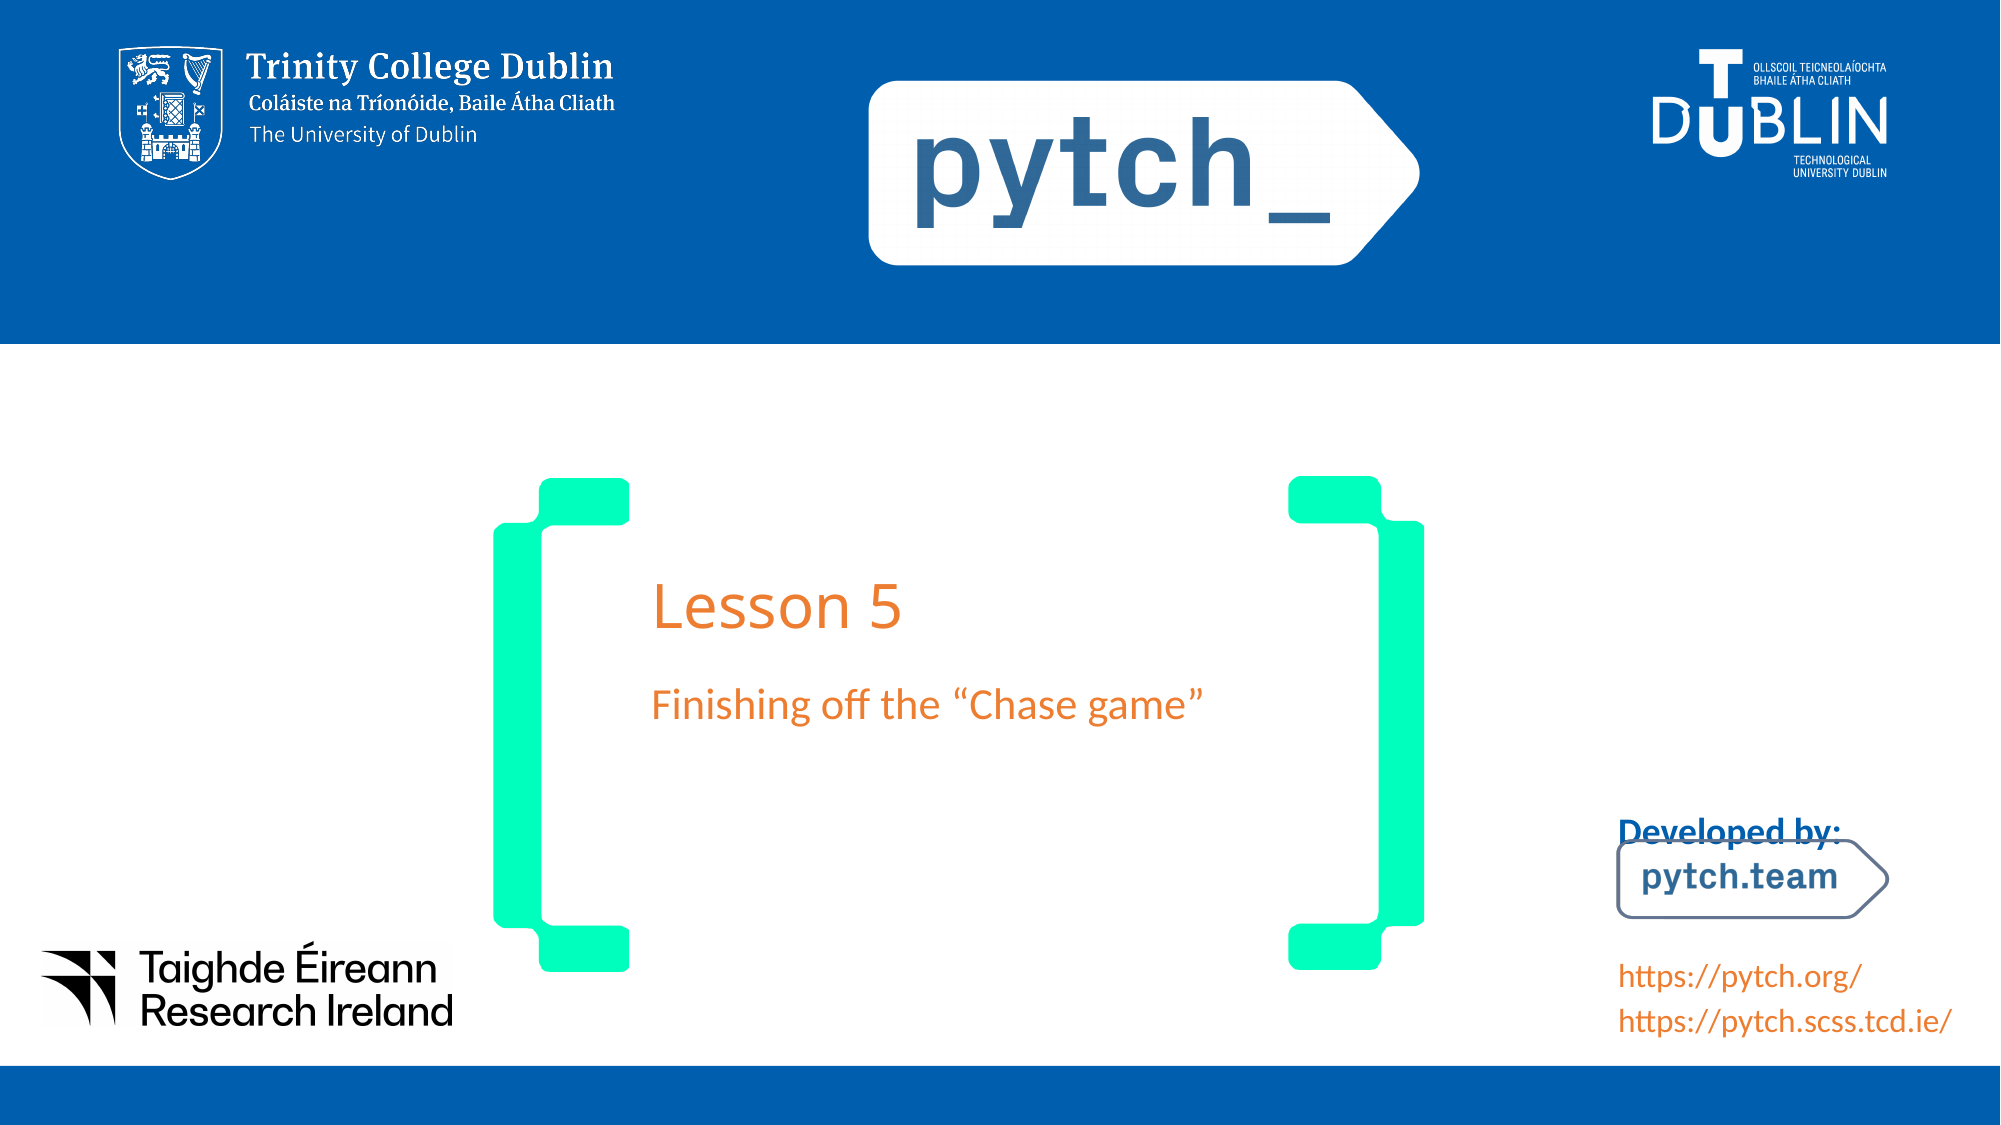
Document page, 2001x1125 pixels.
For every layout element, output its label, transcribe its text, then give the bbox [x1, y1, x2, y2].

subtitle Finishing off the “Chase game” [636, 679, 1318, 739]
picture [1618, 17, 1923, 209]
title Lesson 5 [636, 560, 1357, 652]
picture [696, 36, 1592, 305]
picture [1603, 820, 1905, 940]
text_box Developed by: https://pytch.org/ https://pytch.scss.tcd.ie/ [1603, 762, 1978, 1079]
picture [41, 941, 452, 1026]
picture [117, 45, 617, 181]
